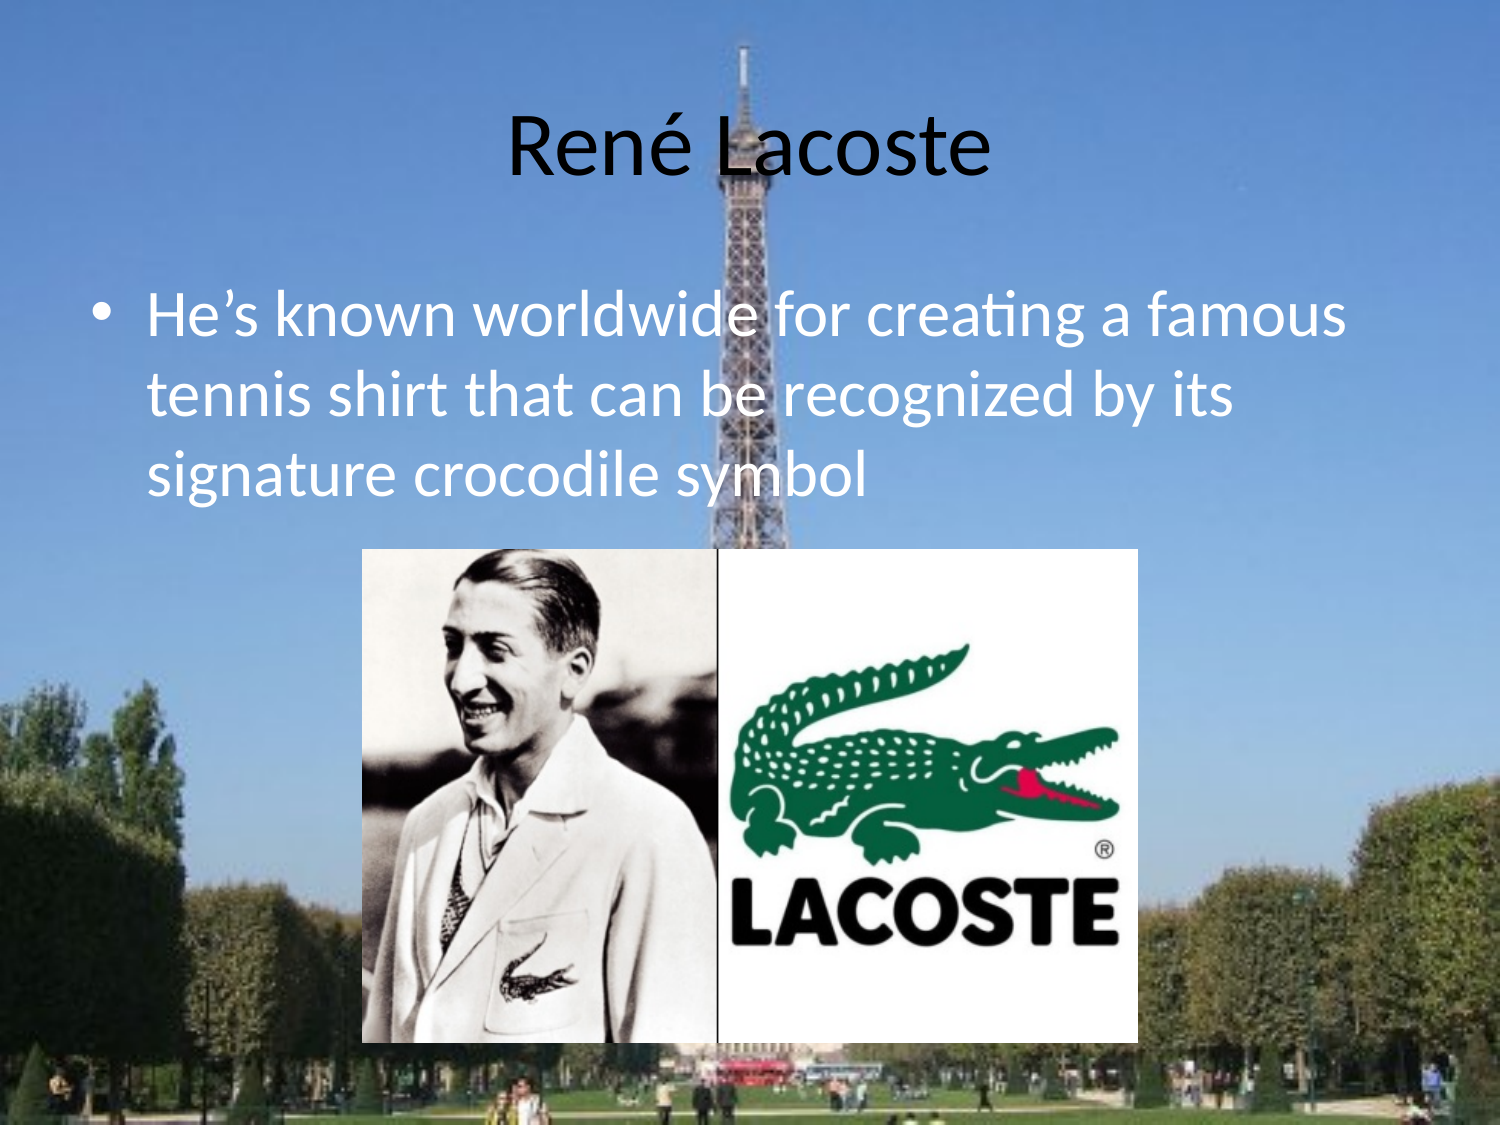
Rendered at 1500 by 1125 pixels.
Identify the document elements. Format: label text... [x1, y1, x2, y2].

list He’s known worldwide for creating a famous tennis shirt that can be recognized by its signature crocodile symbol [74, 262, 1426, 1006]
picture [0, 0, 1500, 1125]
title René Lacoste [74, 44, 1426, 233]
